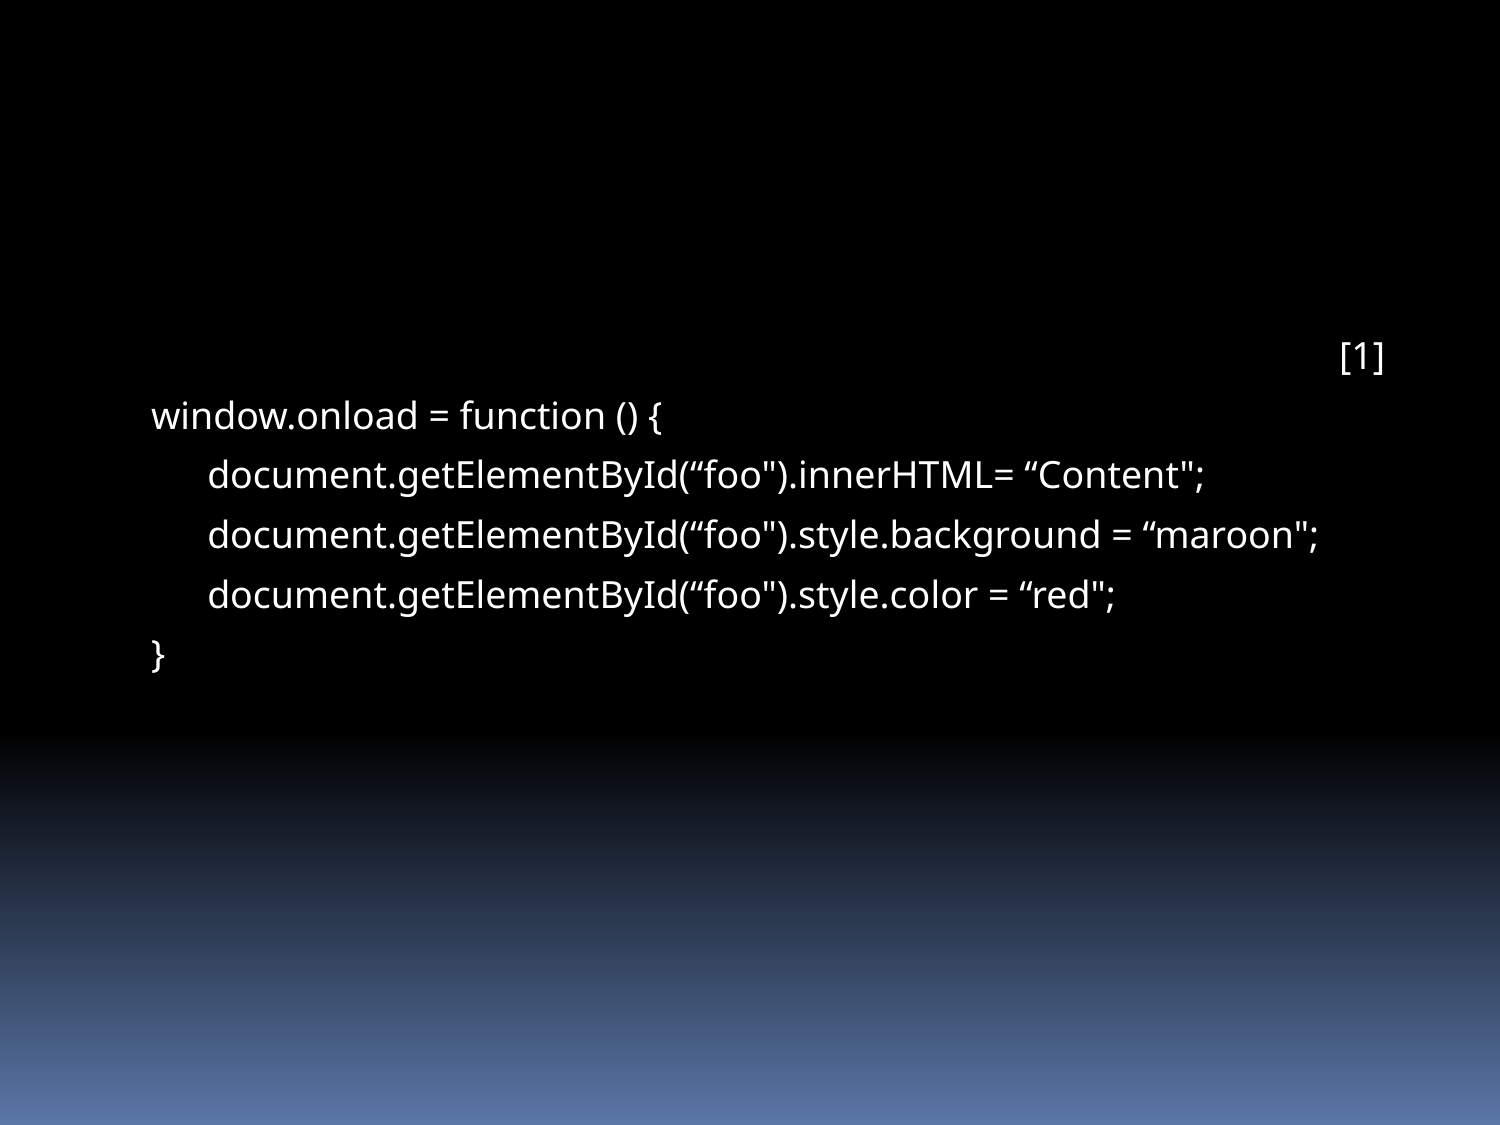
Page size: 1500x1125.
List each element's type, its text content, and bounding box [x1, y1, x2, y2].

list [1] window.onload = function () { document.getElementById(“foo").innerHTML= “Content"; document.getElementById(“foo").style.background = “maroon"; document.getElementById(“foo").style.color = “red"; } [125, 324, 1400, 1075]
